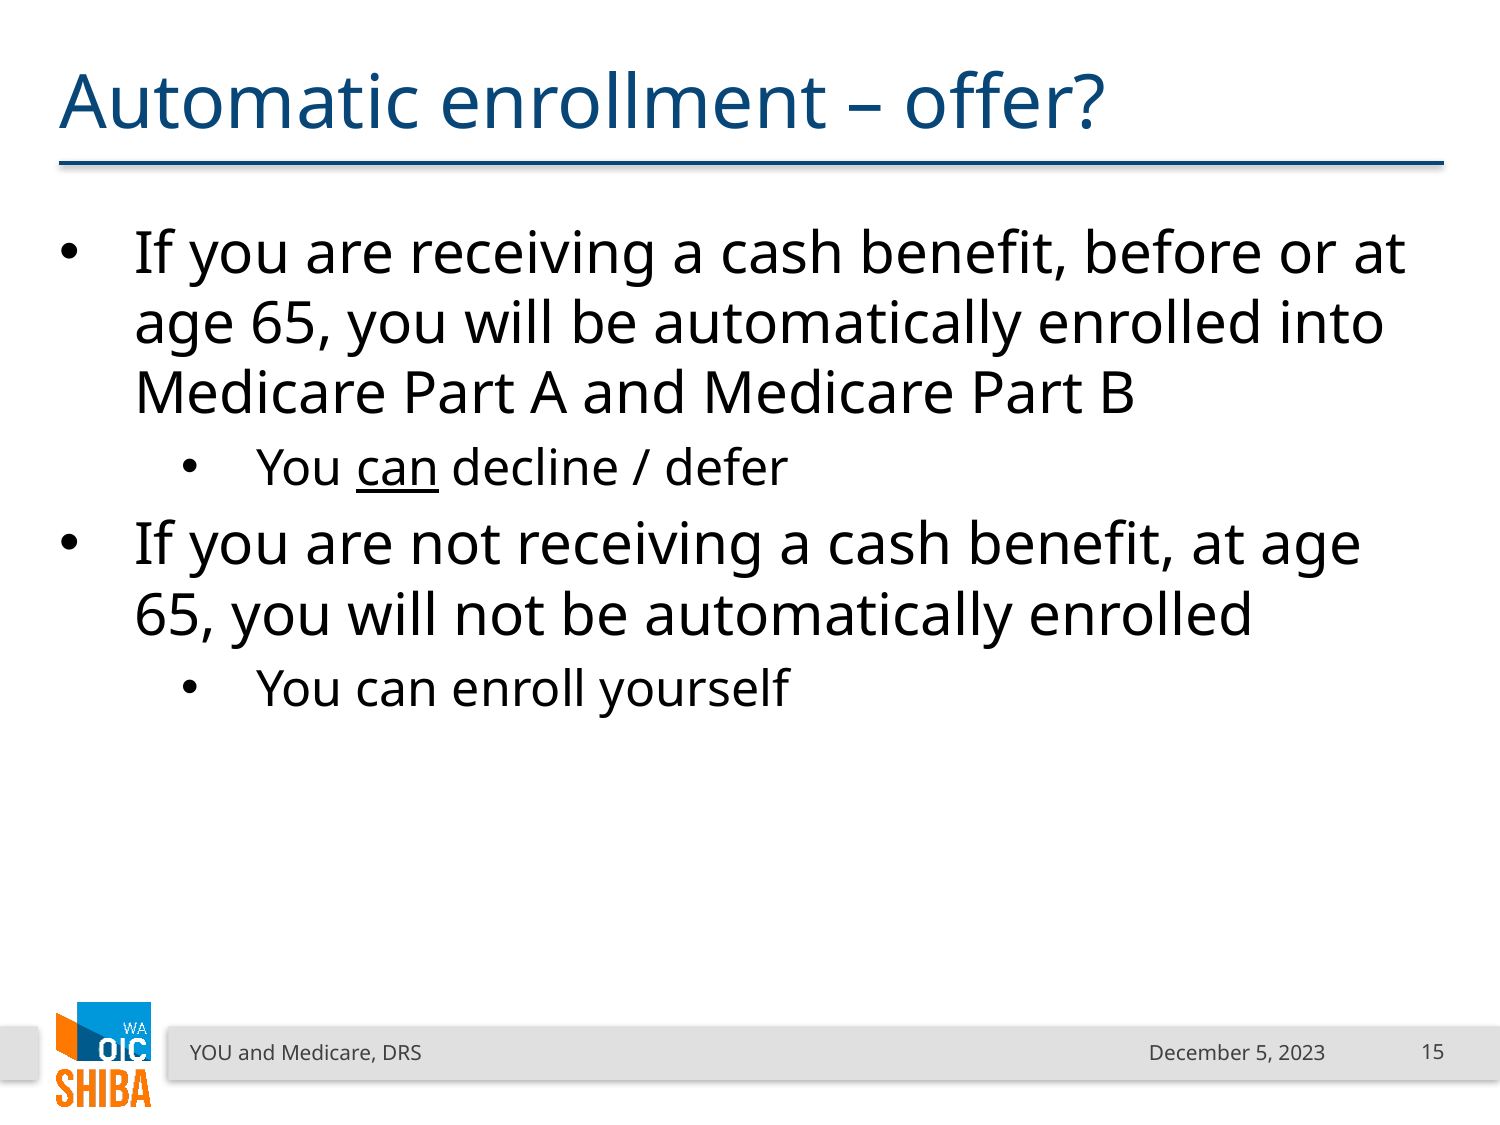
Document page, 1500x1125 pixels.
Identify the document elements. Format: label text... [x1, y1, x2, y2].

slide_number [975, 1035, 1326, 1069]
picture [56, 1002, 151, 1107]
list If you are receiving a cash benefit, before or at age 65, you will be automatically enrolled into Medicare Part A and Medicare Part B You can decline / defer If you are not receiving a cash benefit, at age 65, you will not be automatically enrolled You can enroll yourself [59, 215, 1445, 958]
title Automatic enrollment – offer? [59, 53, 1445, 164]
footer YOU and Medicare, DRS [190, 1035, 785, 1069]
slide_number 15 [1339, 1035, 1445, 1069]
